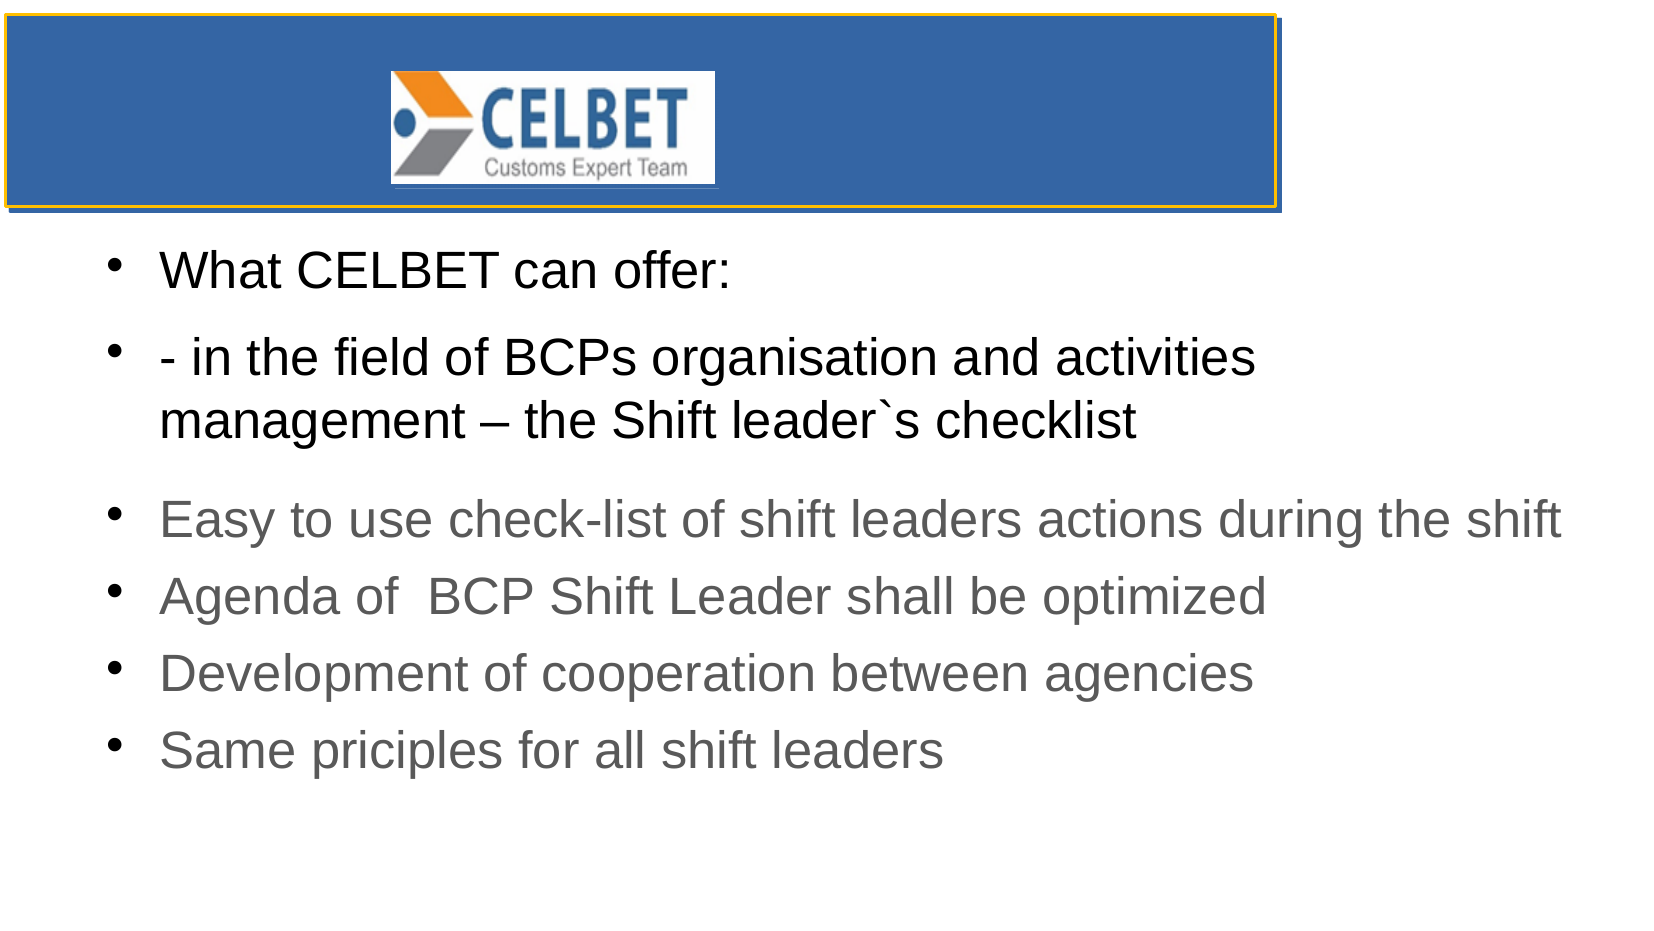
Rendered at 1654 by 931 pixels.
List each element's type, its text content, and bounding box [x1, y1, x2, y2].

text_box What CELBET can offer: - in the field of BCPs organisation and activities management – the Shift leader`s checklist Easy to use check-list of shift leaders actions during the shift Agenda of BCP Shift Leader shall be optimized Development of cooperation between agencies Same priciples for all shift leaders [88, 236, 1565, 798]
text_box [82, 34, 1235, 203]
picture [391, 71, 715, 185]
